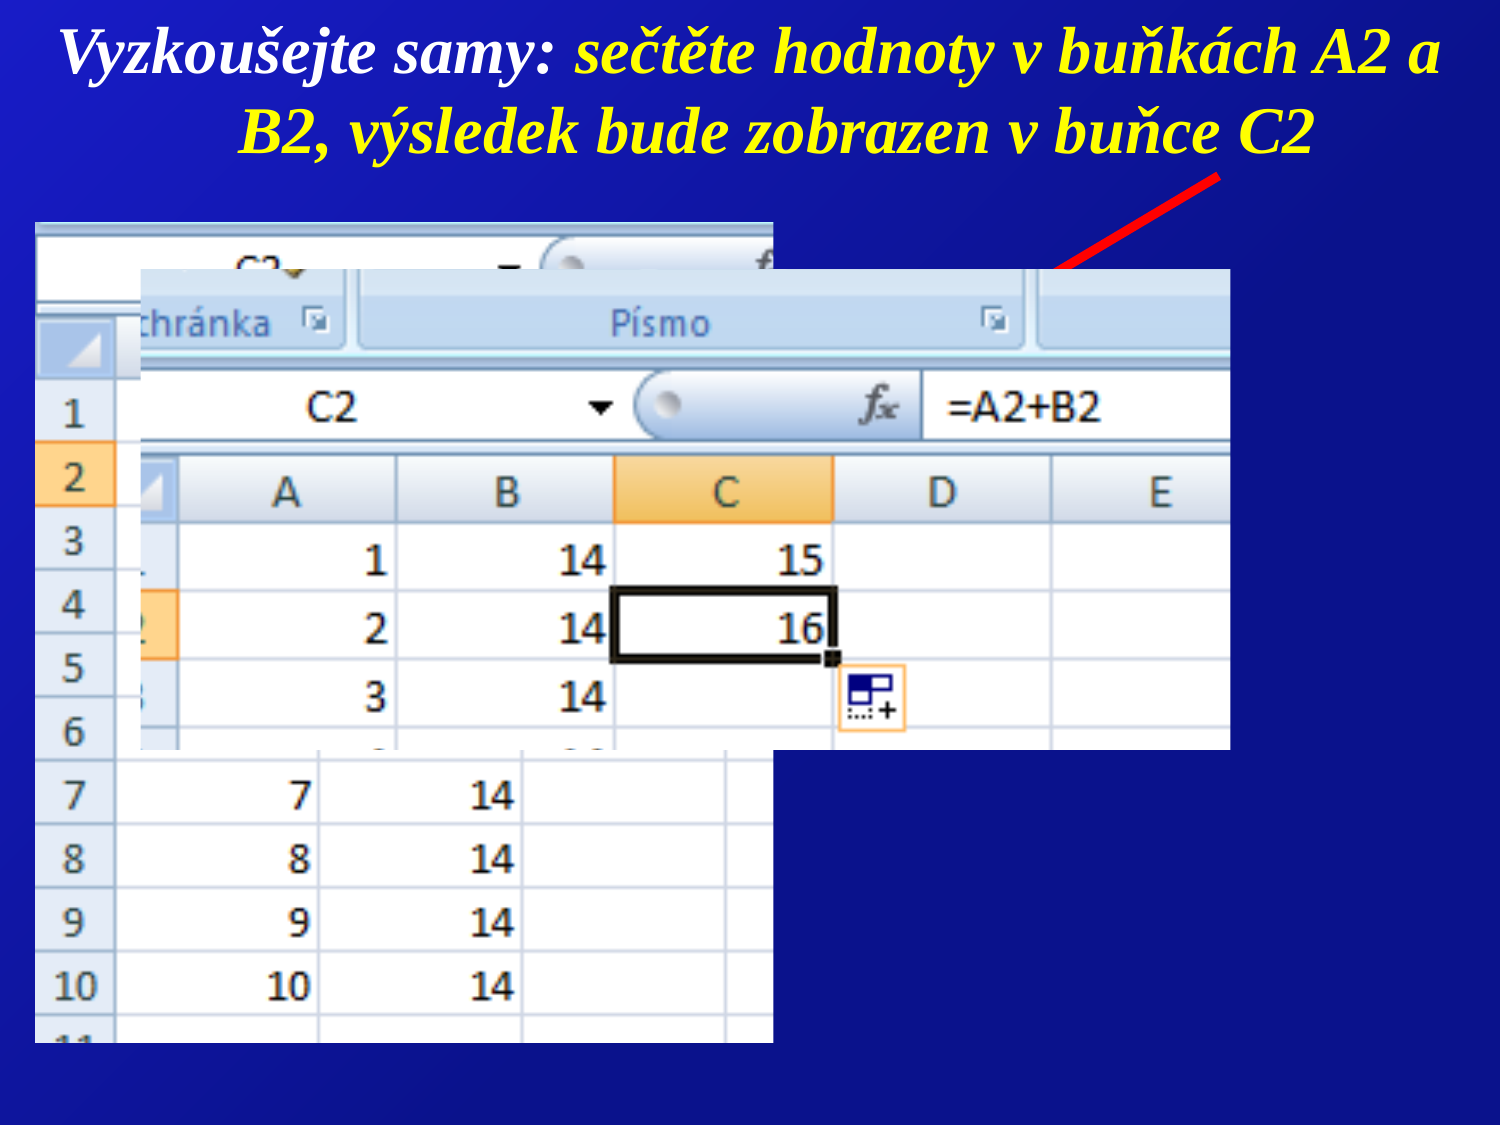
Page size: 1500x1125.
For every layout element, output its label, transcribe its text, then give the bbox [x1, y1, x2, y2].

text_box Vyzkoušejte samy: sečtěte hodnoty v buňkách A2 a B2, výsledek bude zobrazen v buňce C2 [0, 0, 1500, 141]
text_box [726, 175, 1219, 267]
picture [34, 222, 1231, 1044]
